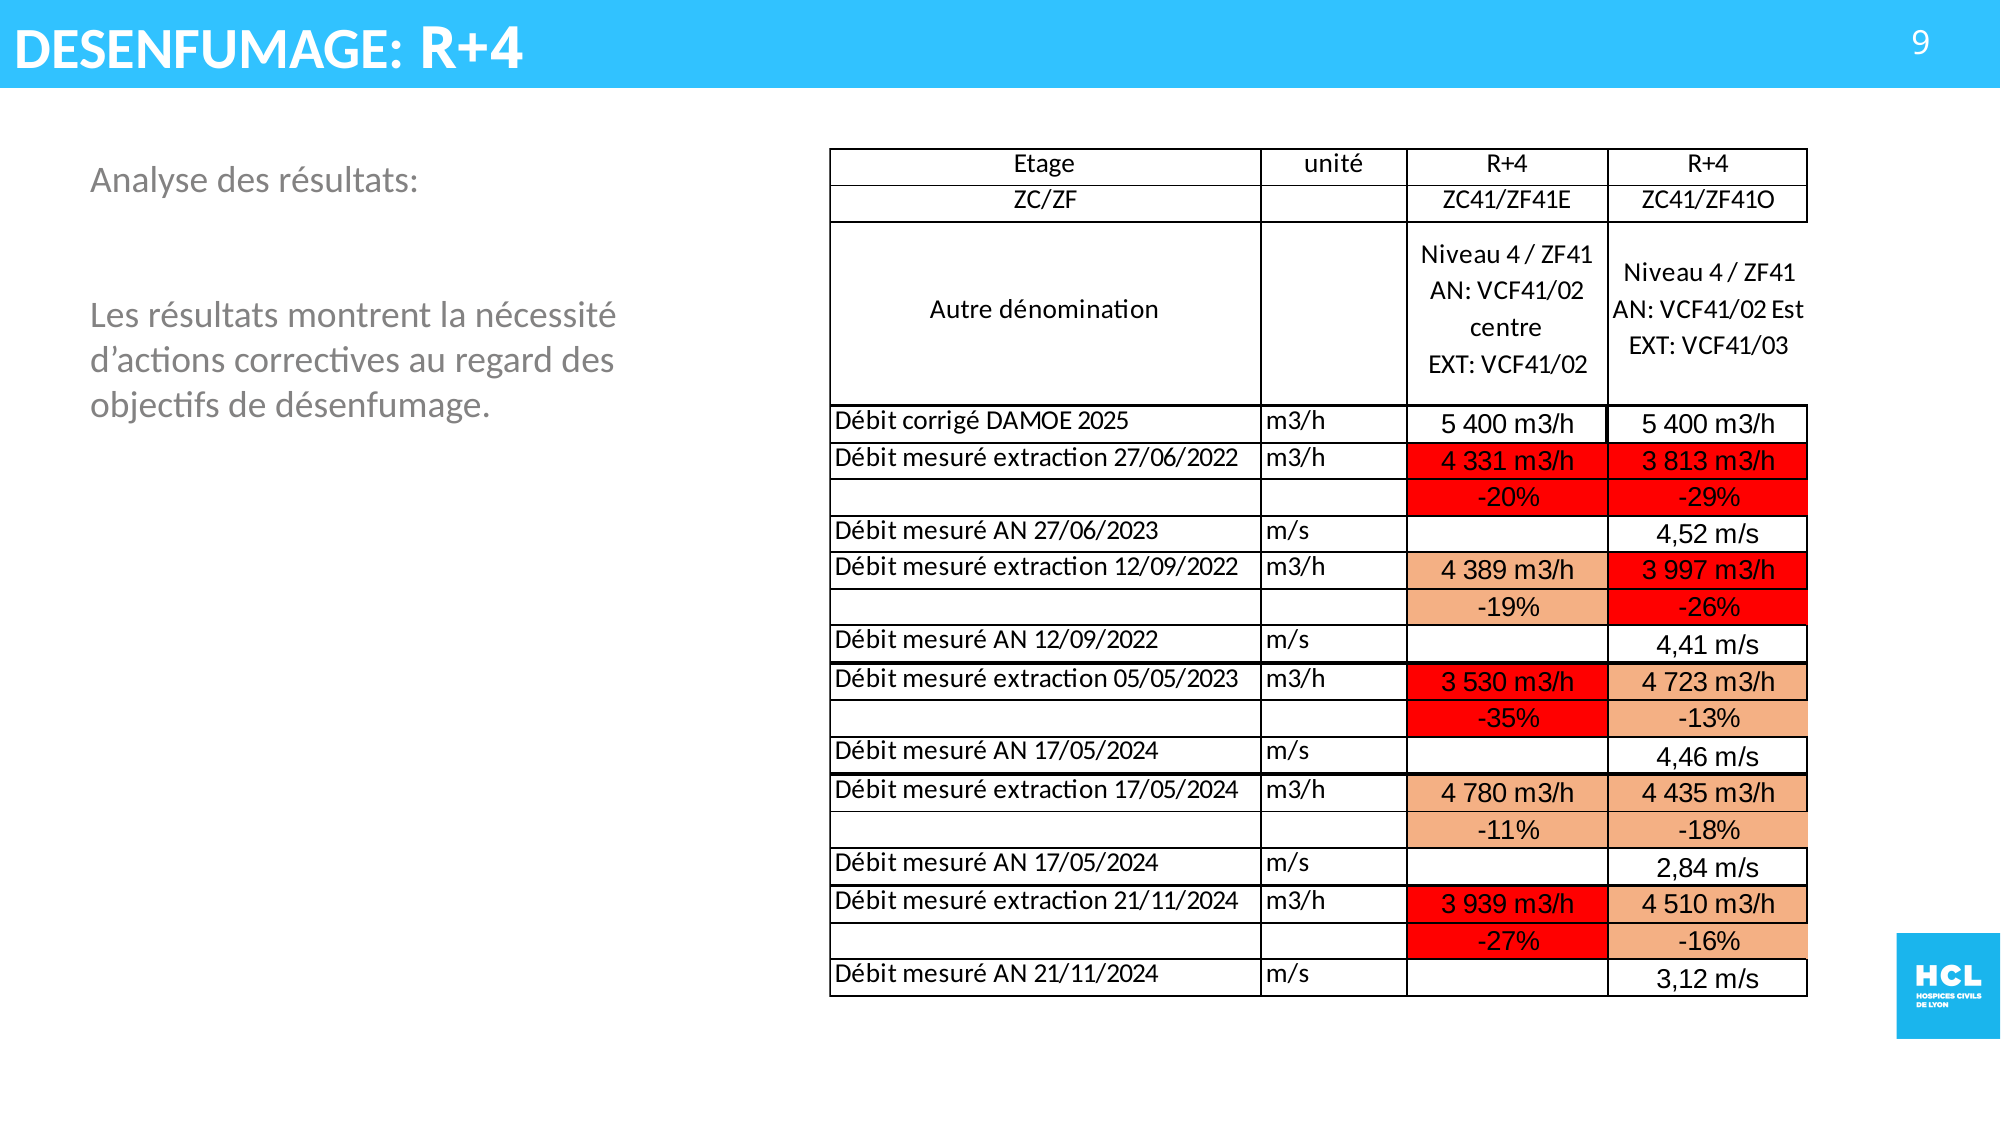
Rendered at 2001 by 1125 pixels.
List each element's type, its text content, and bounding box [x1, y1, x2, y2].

text_box Analyse des résultats: Les résultats montrent la nécessité d’actions correctives au regard des objectifs de désenfumage. [75, 148, 736, 433]
picture [829, 148, 1810, 999]
slide_number 9 [1896, 0, 1998, 88]
picture [1896, 933, 2001, 1039]
list DESENFUMAGE: R+4 [0, 0, 1896, 88]
